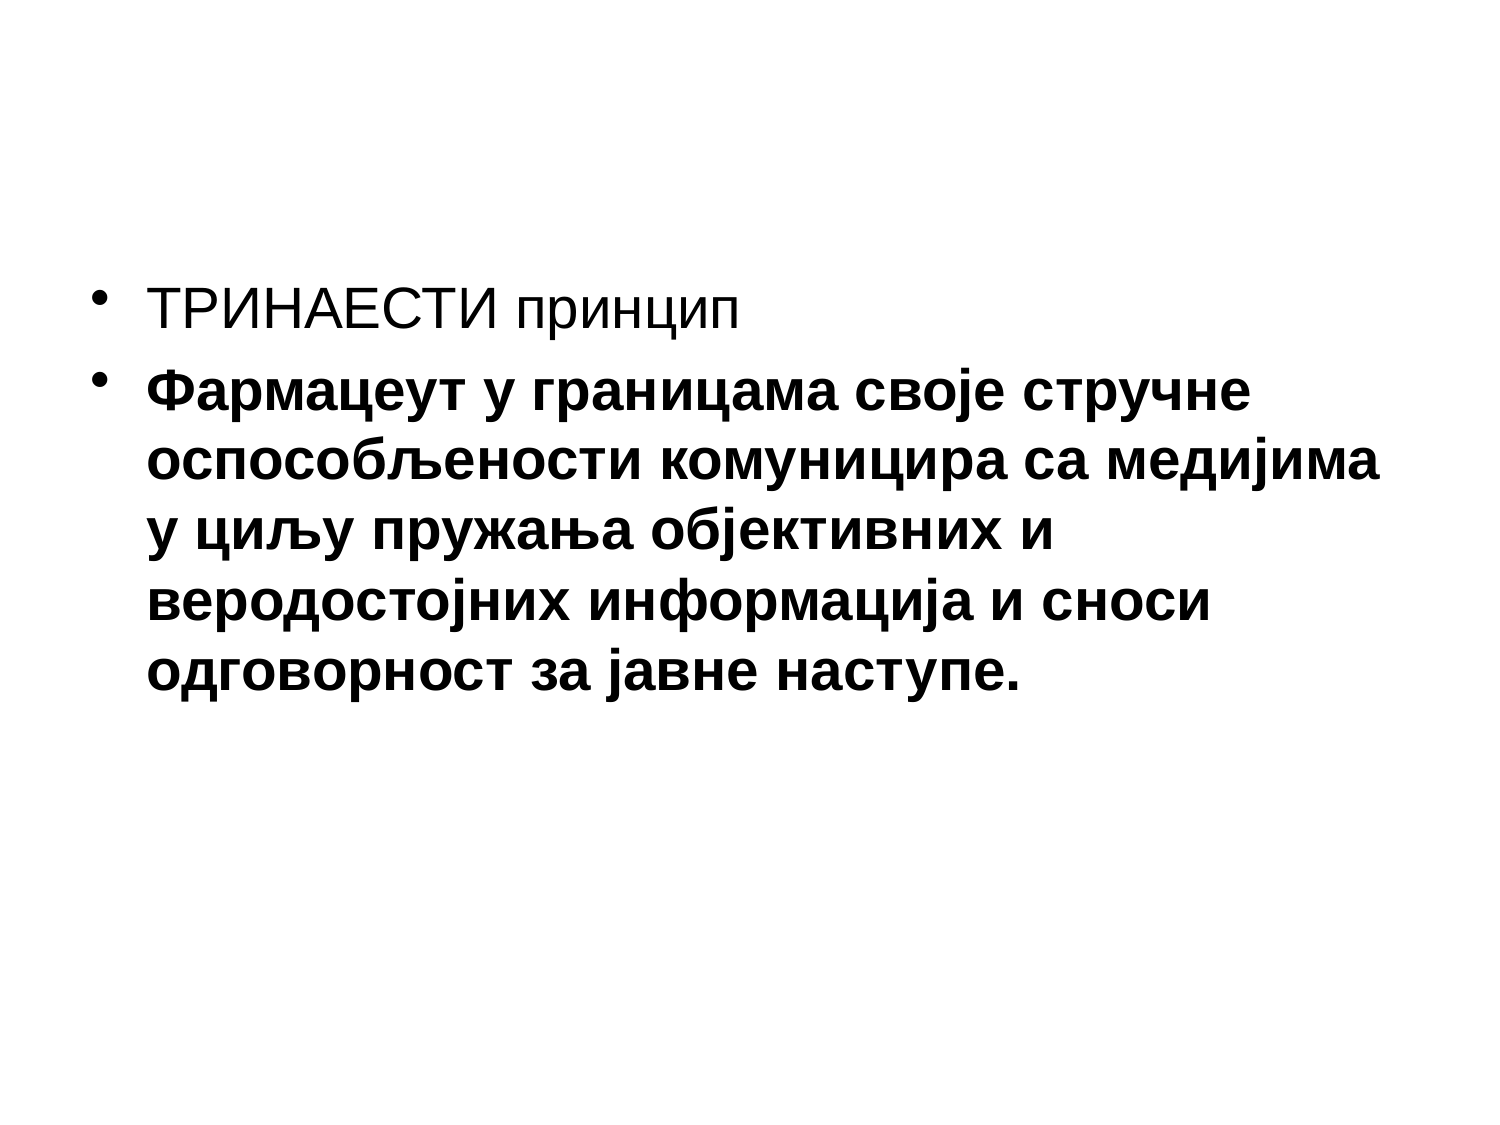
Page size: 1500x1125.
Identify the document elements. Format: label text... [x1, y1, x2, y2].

list ТРИНАЕСТИ принцип Фармацеут у границама своје стручне оспособљености комуницира са медијима у циљу пружања објективних и веродостојних информација и сноси одговорност за јавне наступе. [74, 262, 1426, 1006]
